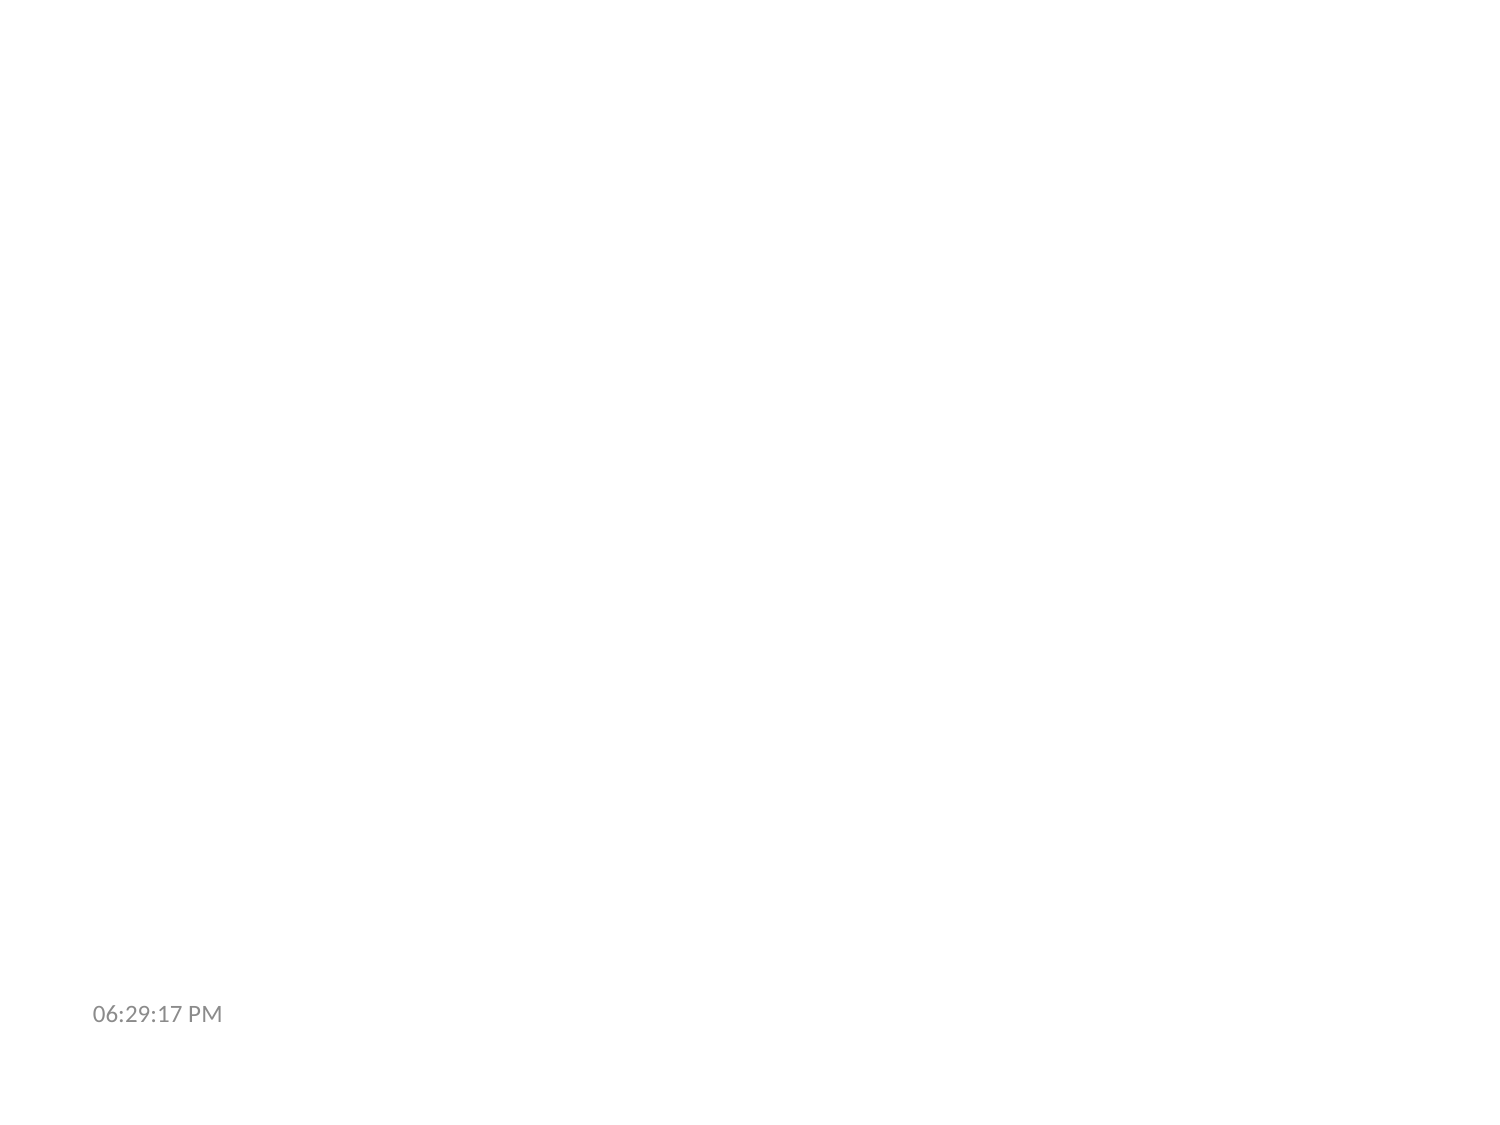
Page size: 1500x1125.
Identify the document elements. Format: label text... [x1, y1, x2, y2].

text_box 3:35:09 PM [77, 982, 428, 1043]
